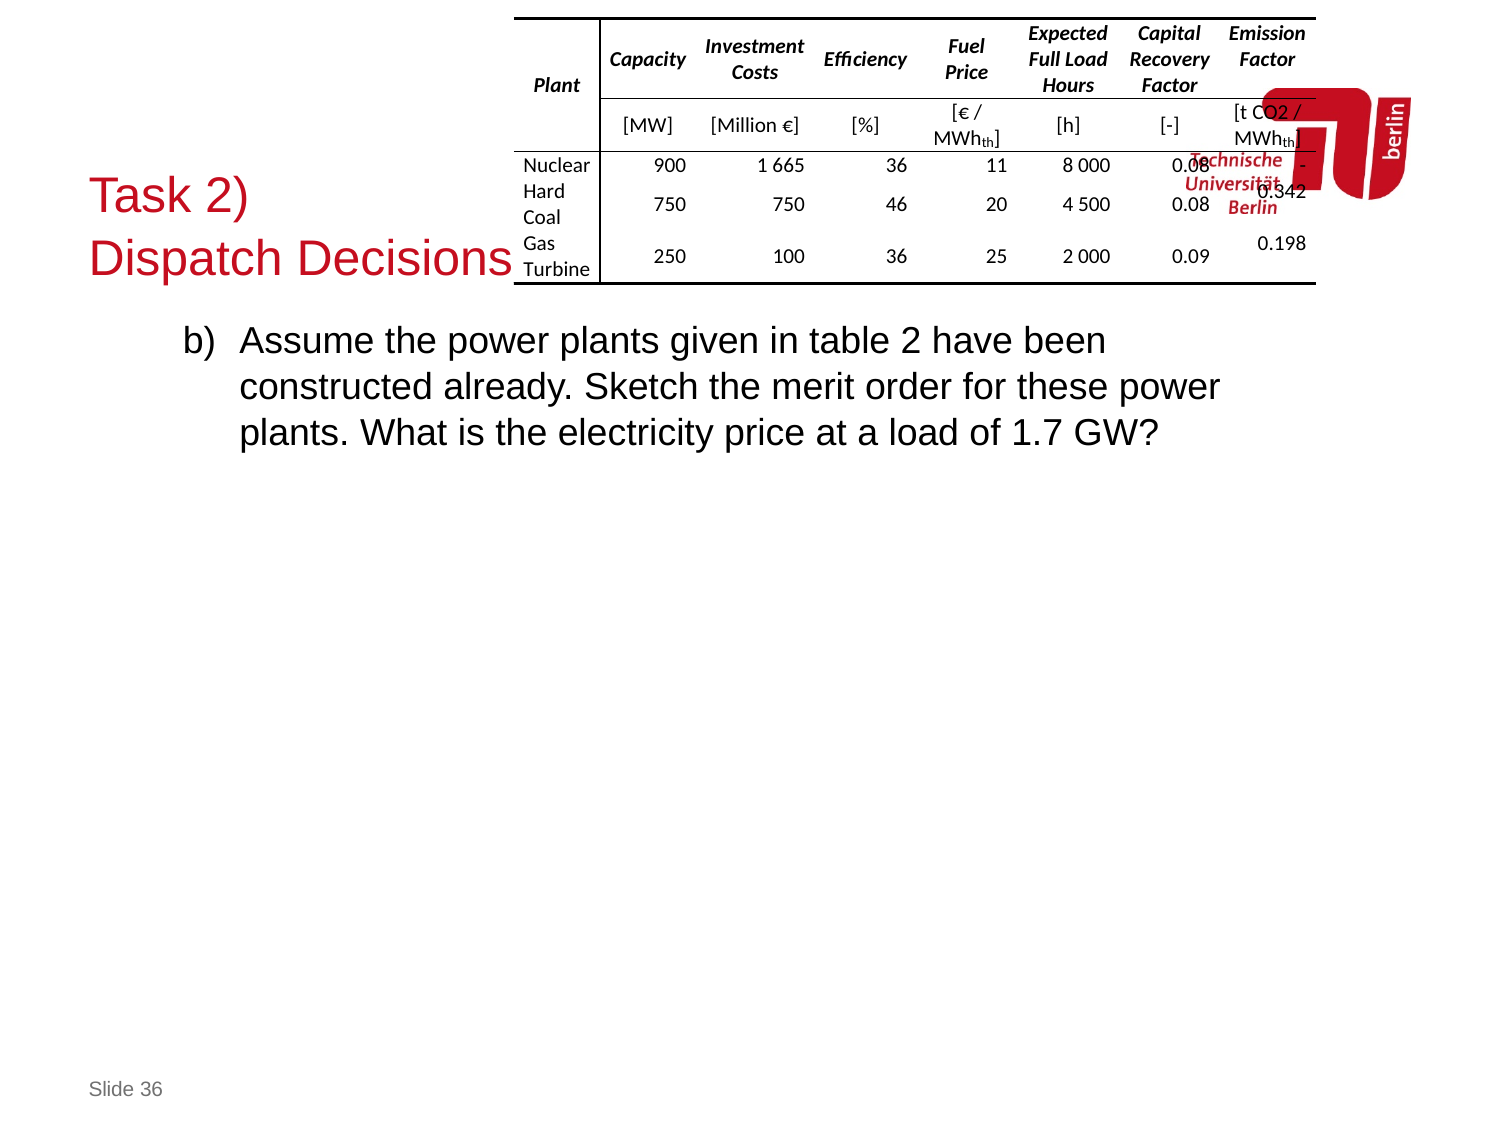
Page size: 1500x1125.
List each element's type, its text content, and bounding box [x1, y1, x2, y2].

slide_number Slide 36 [88, 1075, 1176, 1101]
title Task 2) Dispatch Decisions [1316, 163, 1411, 286]
list Assume the power plants given in table 2 have been constructed already. Sketch the merit order for these power plants. What is the electricity price at a load of 1.7 GW? [183, 315, 1294, 983]
picture [1316, 88, 1411, 163]
title Task 2) Dispatch Decisions [88, 163, 513, 286]
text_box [513, 17, 1316, 310]
